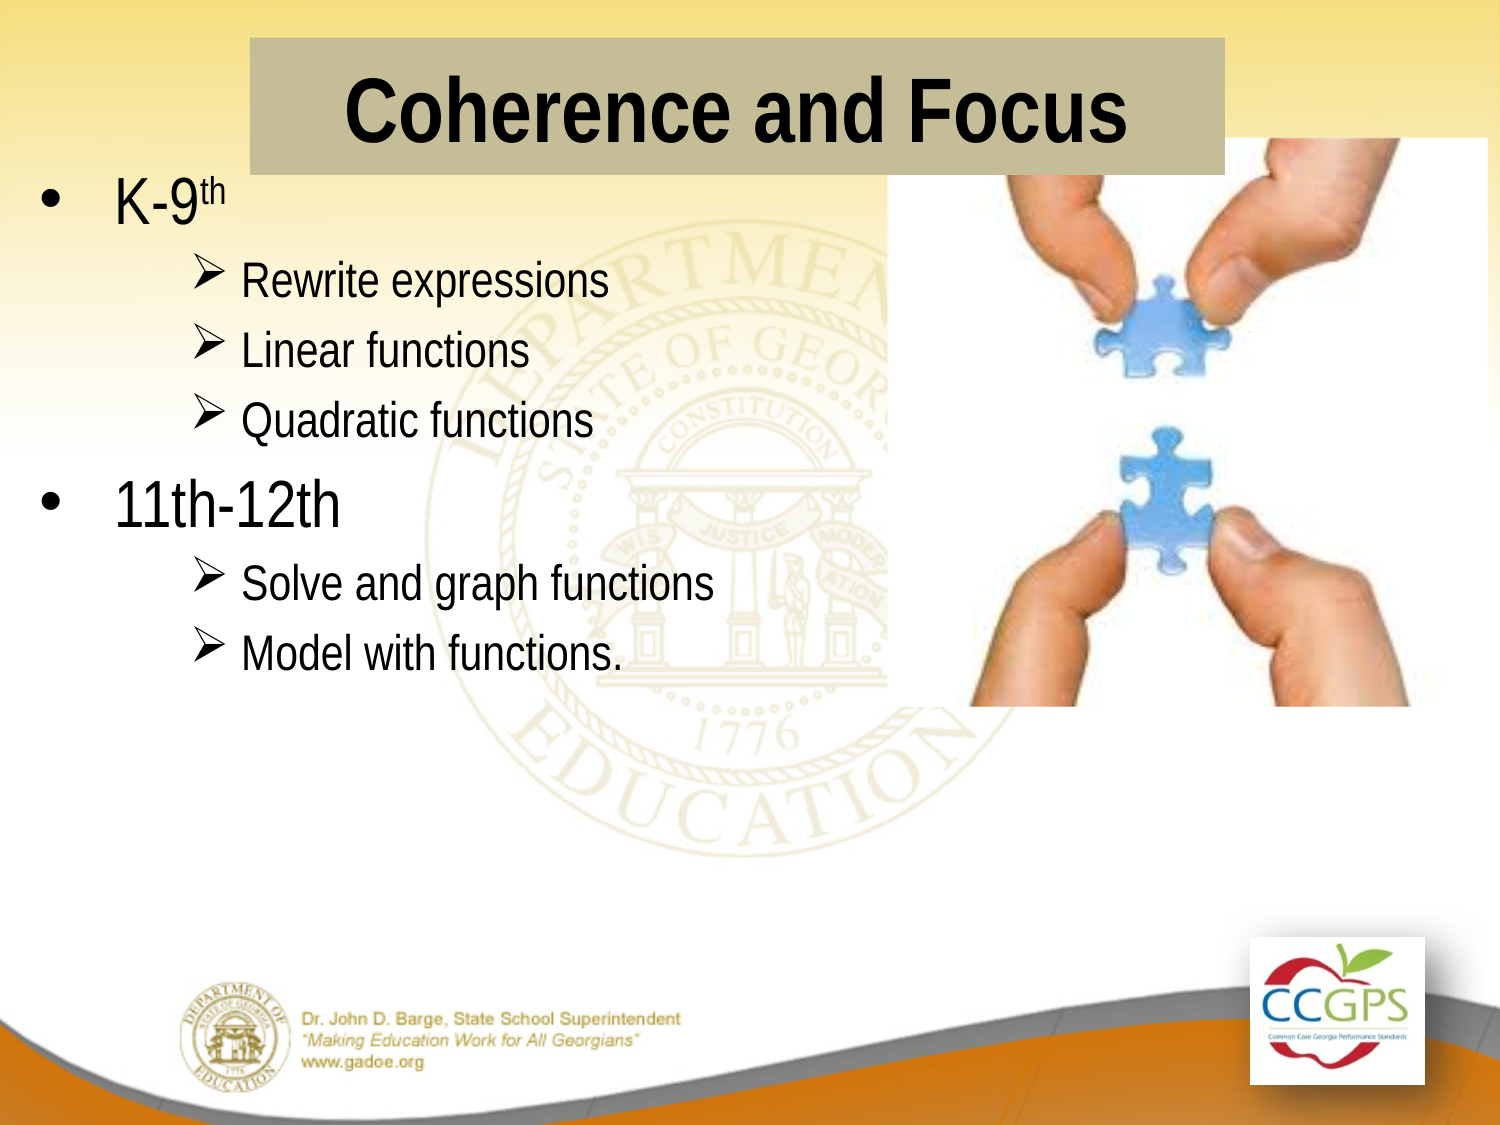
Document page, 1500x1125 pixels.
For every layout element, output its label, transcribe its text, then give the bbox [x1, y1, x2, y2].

title Coherence and Focus [249, 37, 1226, 149]
subtitle K-9th Rewrite expressions Linear functions Quadratic functions 11th-12th Solve and graph functions Model with functions. [24, 149, 1001, 1013]
picture [0, 0, 1500, 1125]
